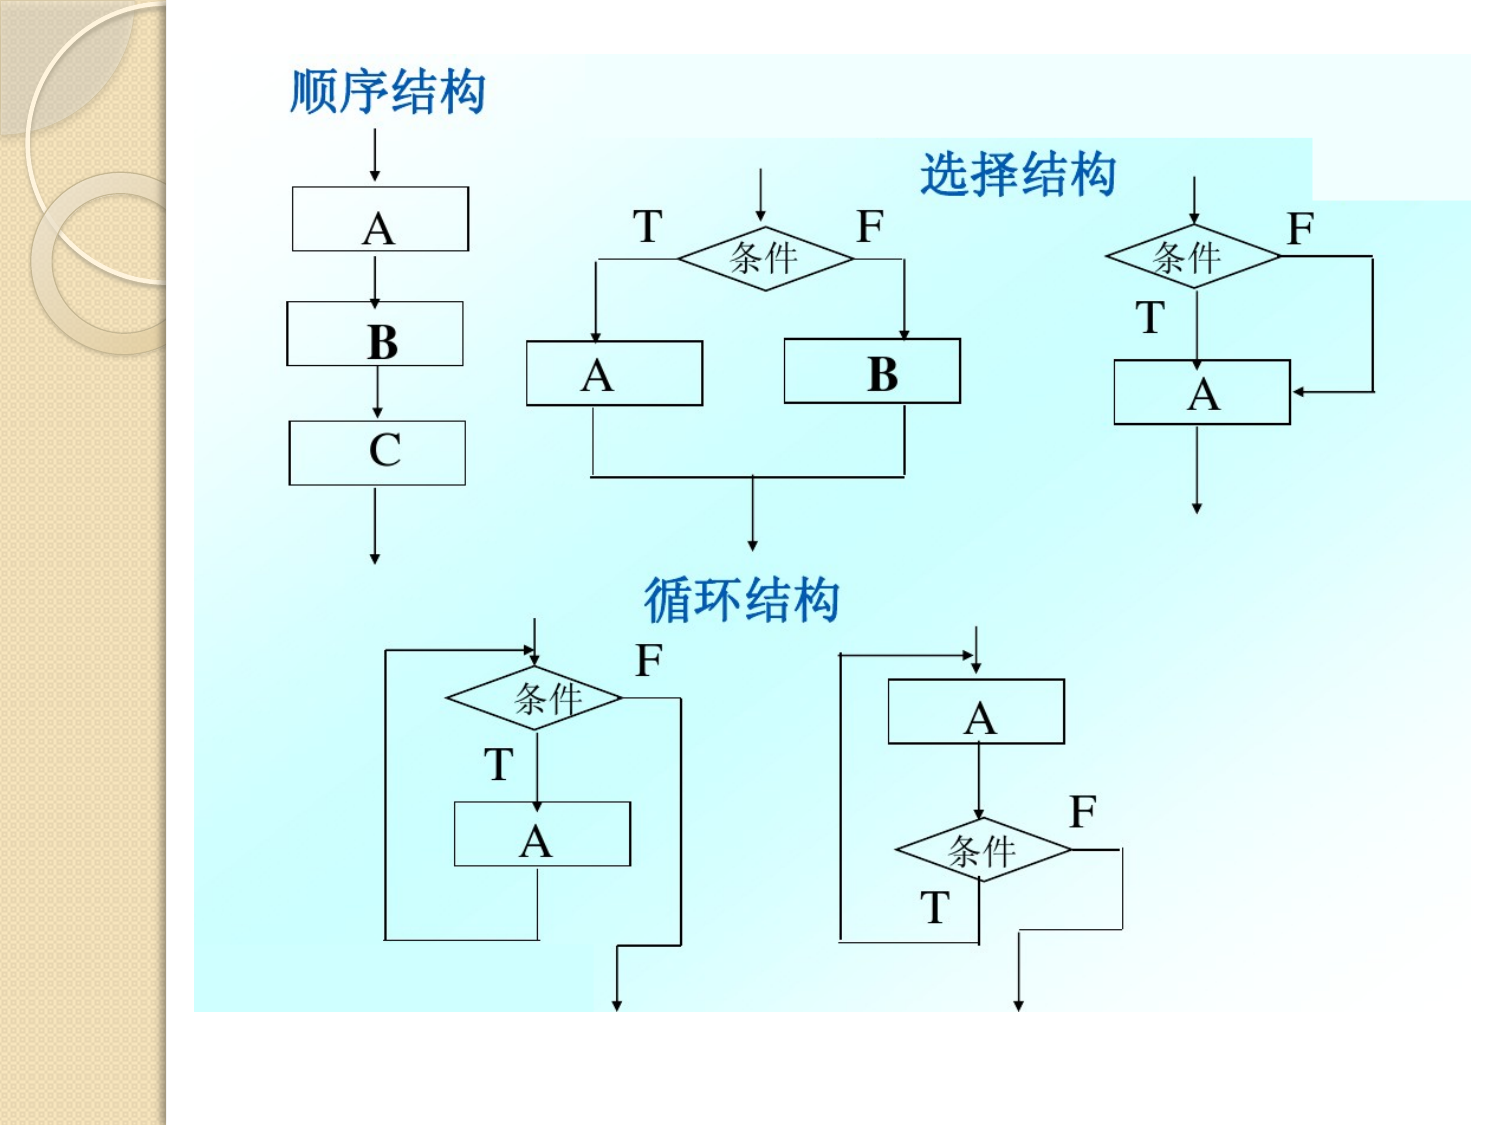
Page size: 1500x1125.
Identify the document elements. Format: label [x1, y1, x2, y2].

picture [194, 54, 1471, 1012]
